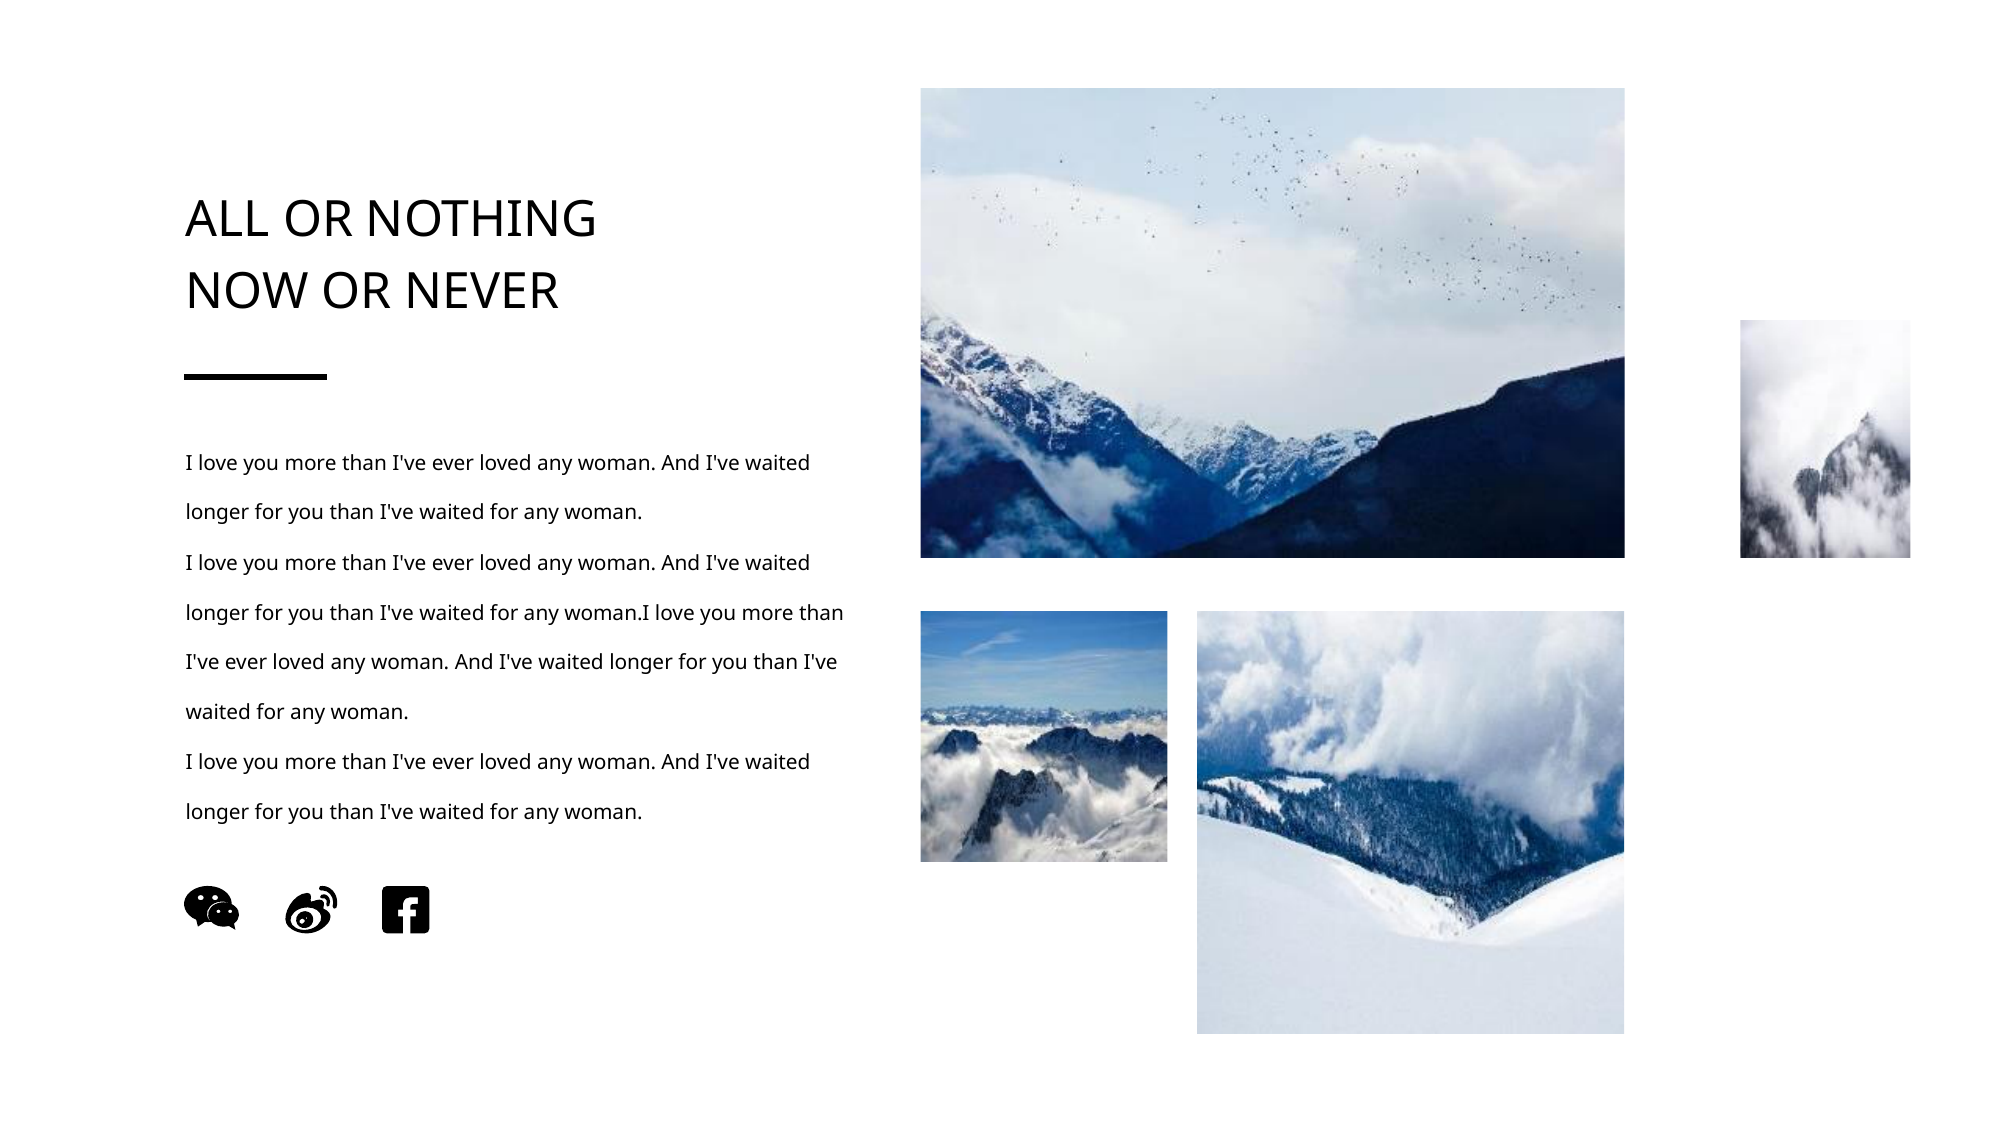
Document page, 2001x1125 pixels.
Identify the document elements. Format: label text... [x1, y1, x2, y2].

text_box [920, 87, 1626, 559]
text_box [920, 610, 1168, 862]
text_box [1196, 610, 1625, 1034]
text_box [1739, 319, 1911, 559]
text_box [284, 884, 339, 935]
text_box [382, 886, 430, 934]
text_box ALL OR NOTHING NOW OR NEVER [170, 166, 656, 326]
text_box [183, 884, 241, 932]
text_box I love you more than I've ever loved any woman. And I've waited longer for you than I've waited for any woman. I love you more than I've ever loved any woman. And I've waited longer for you than I've waited for any woman.I love you more than I've ever loved any woman. And I've waited longer for you than I've waited for any woman. I love you more than I've ever loved any woman. And I've waited longer for you than I've waited for any woman. [170, 416, 872, 832]
